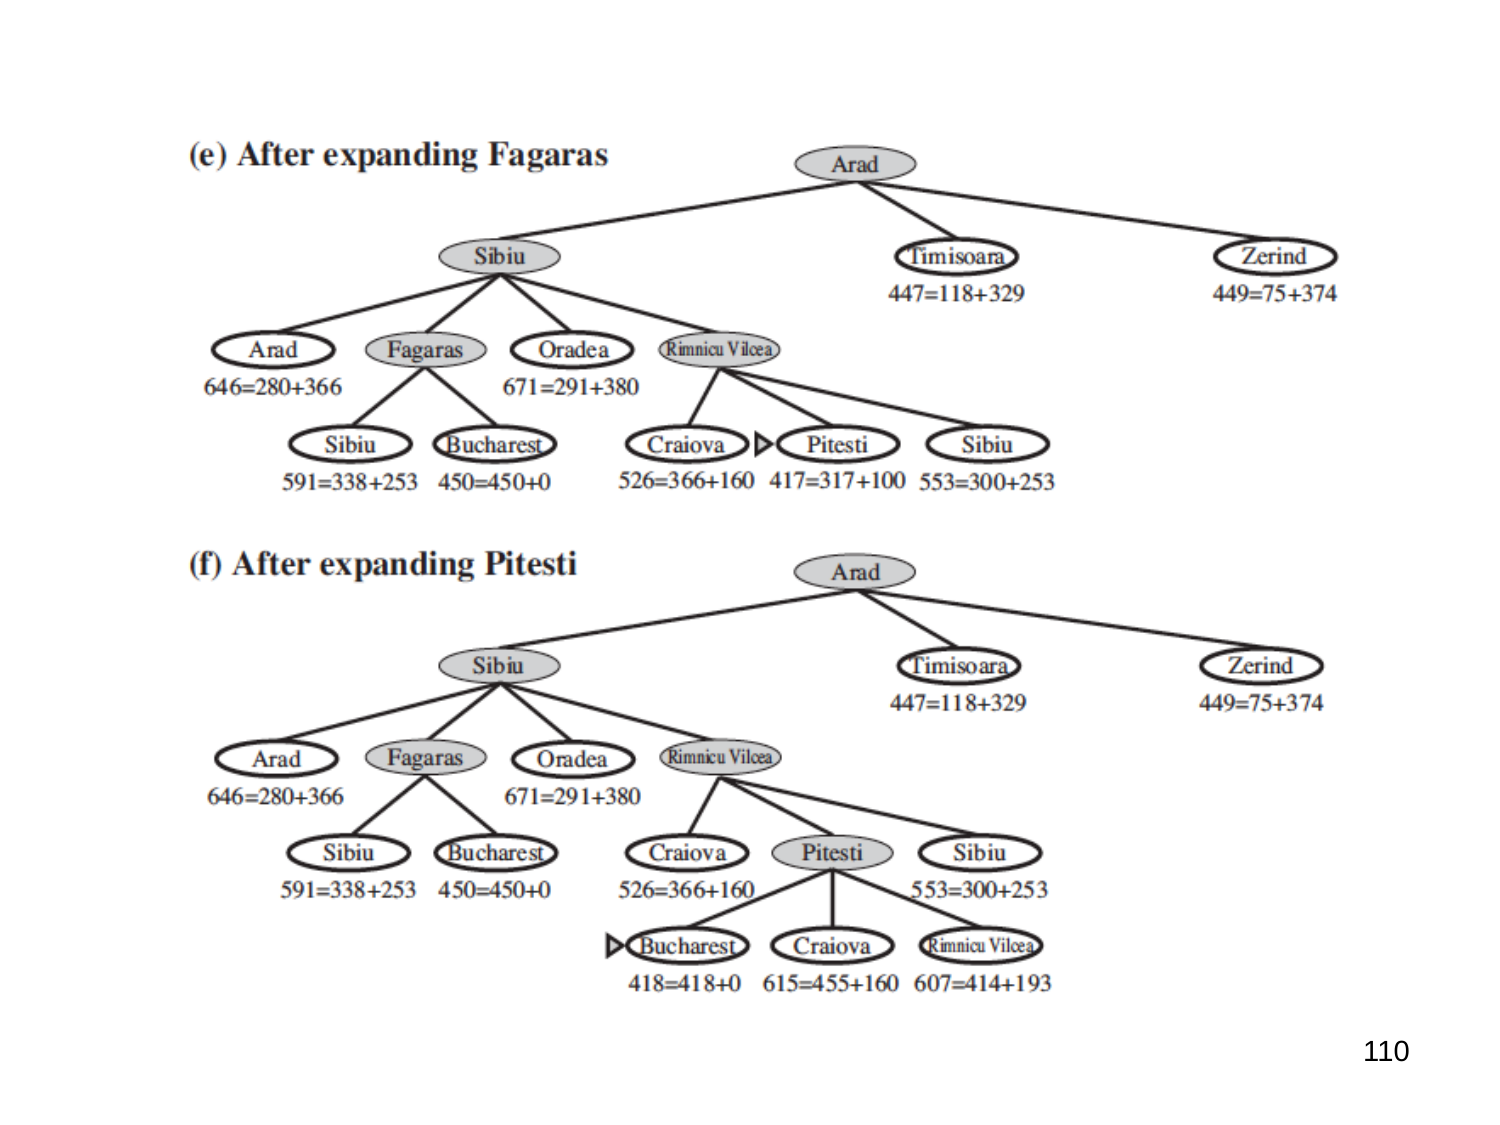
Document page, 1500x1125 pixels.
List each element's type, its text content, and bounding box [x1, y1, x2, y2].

picture [94, 113, 1453, 1001]
slide_number 110 [1074, 1024, 1425, 1103]
